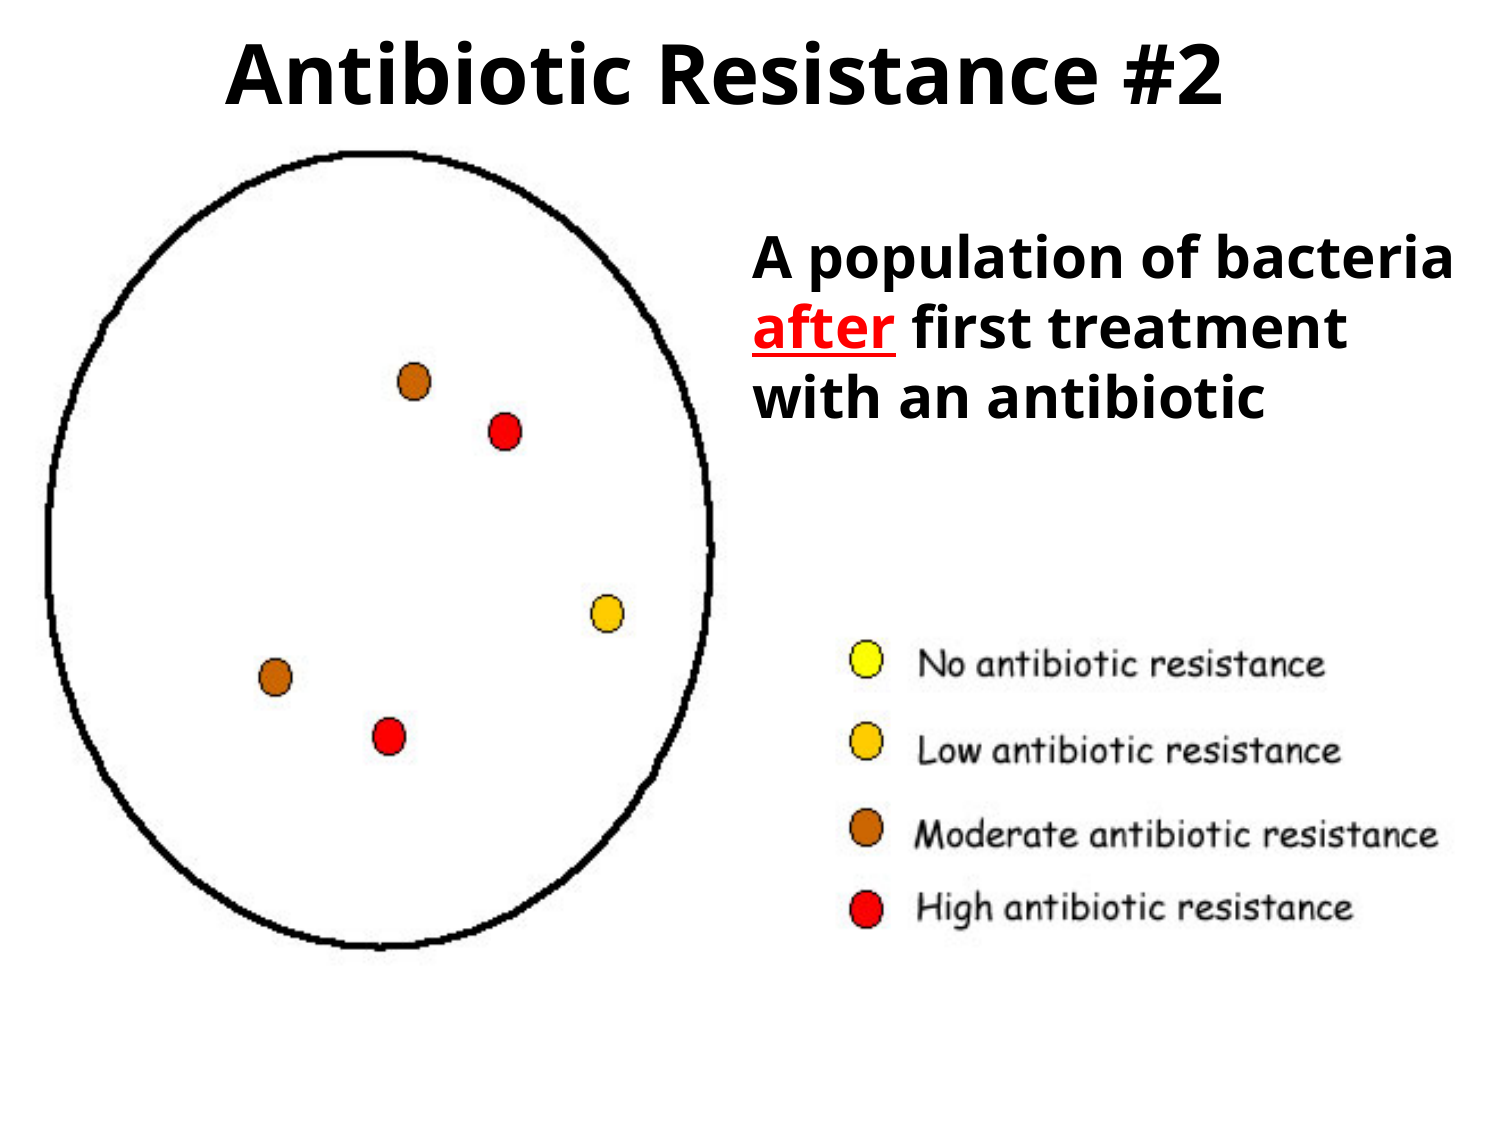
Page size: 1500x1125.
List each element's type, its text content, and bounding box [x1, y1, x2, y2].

title Antibiotic Resistance #2 [49, 0, 1401, 73]
picture [0, 74, 1500, 1076]
